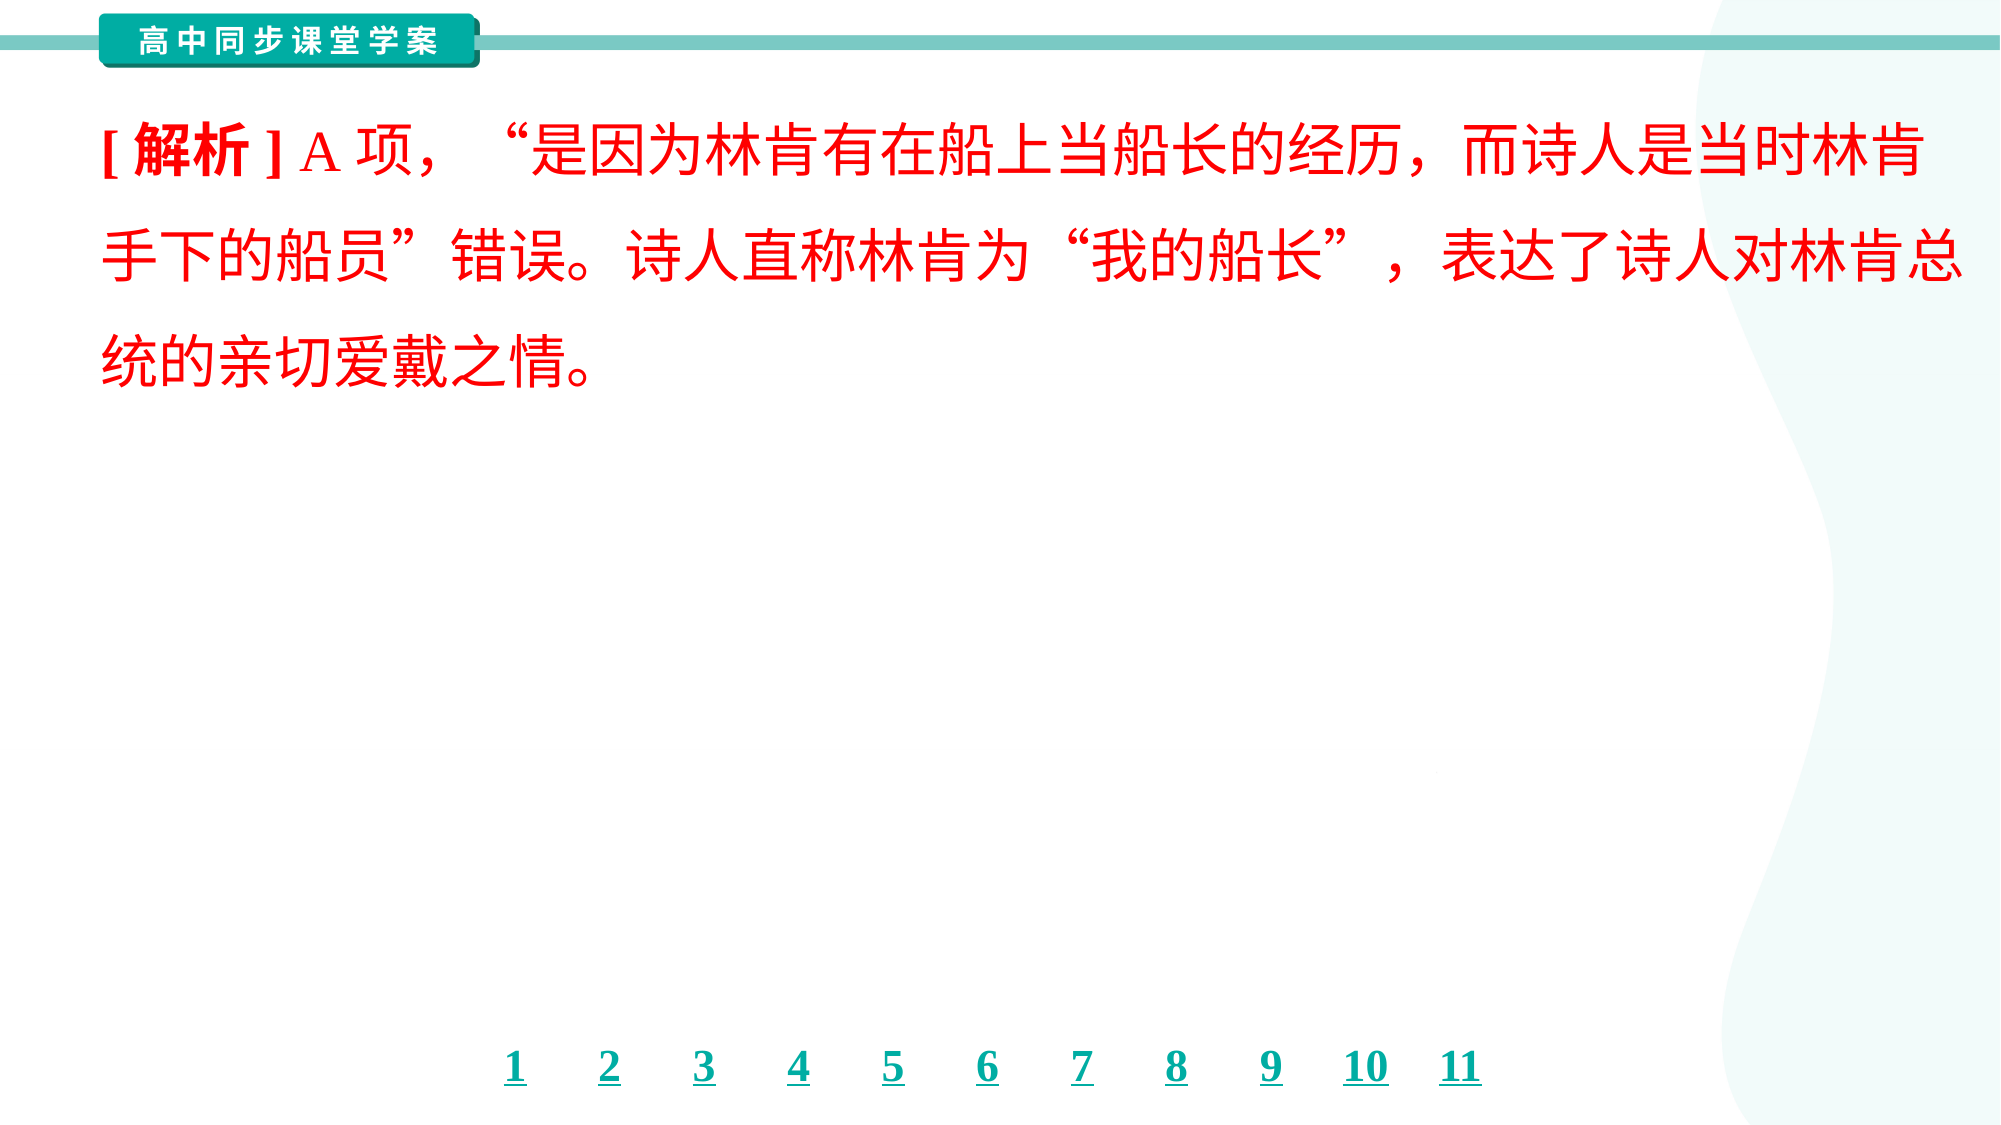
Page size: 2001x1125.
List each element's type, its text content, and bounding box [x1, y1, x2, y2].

picture [0, 0, 2000, 1125]
text_box [解析] A项，“是因为林肯有在船上当船长的经历，而诗人是当时林肯 手下的船员”错误。诗人直称林肯为“我的船长”，表达了诗人对林肯总 统的亲切爱戴之情。 [100, 76, 1899, 396]
